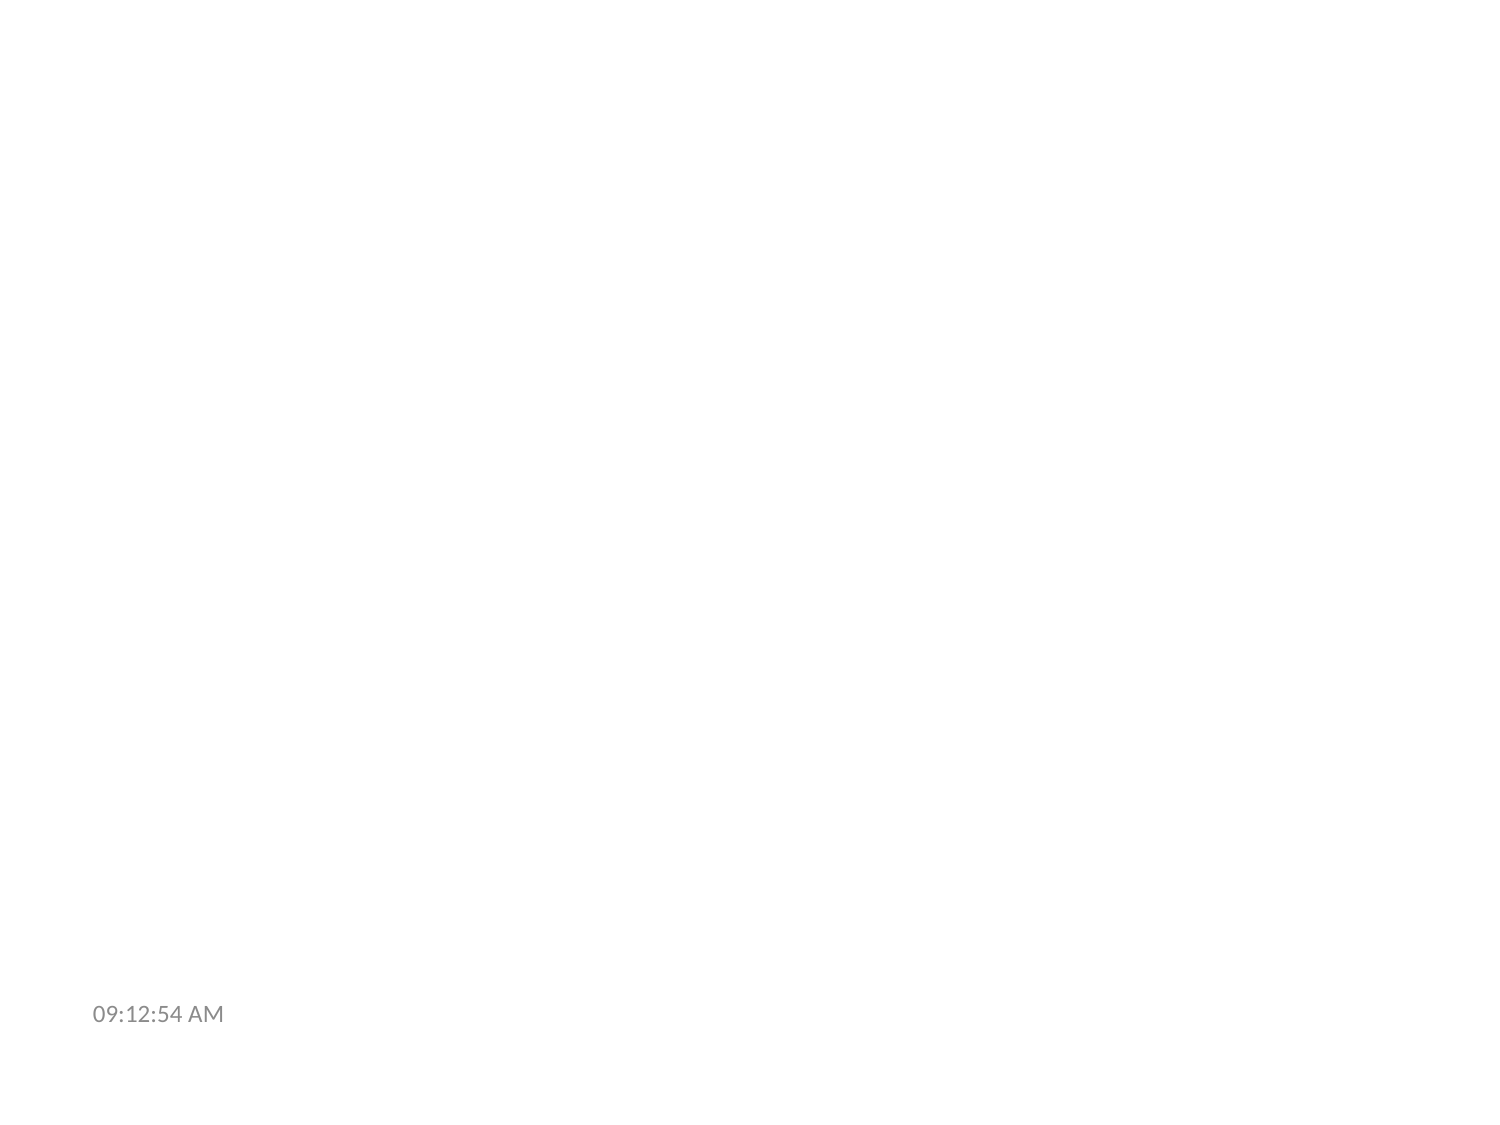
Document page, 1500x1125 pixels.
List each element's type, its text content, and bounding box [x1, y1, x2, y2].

text_box 3:35:09 PM [77, 982, 428, 1043]
